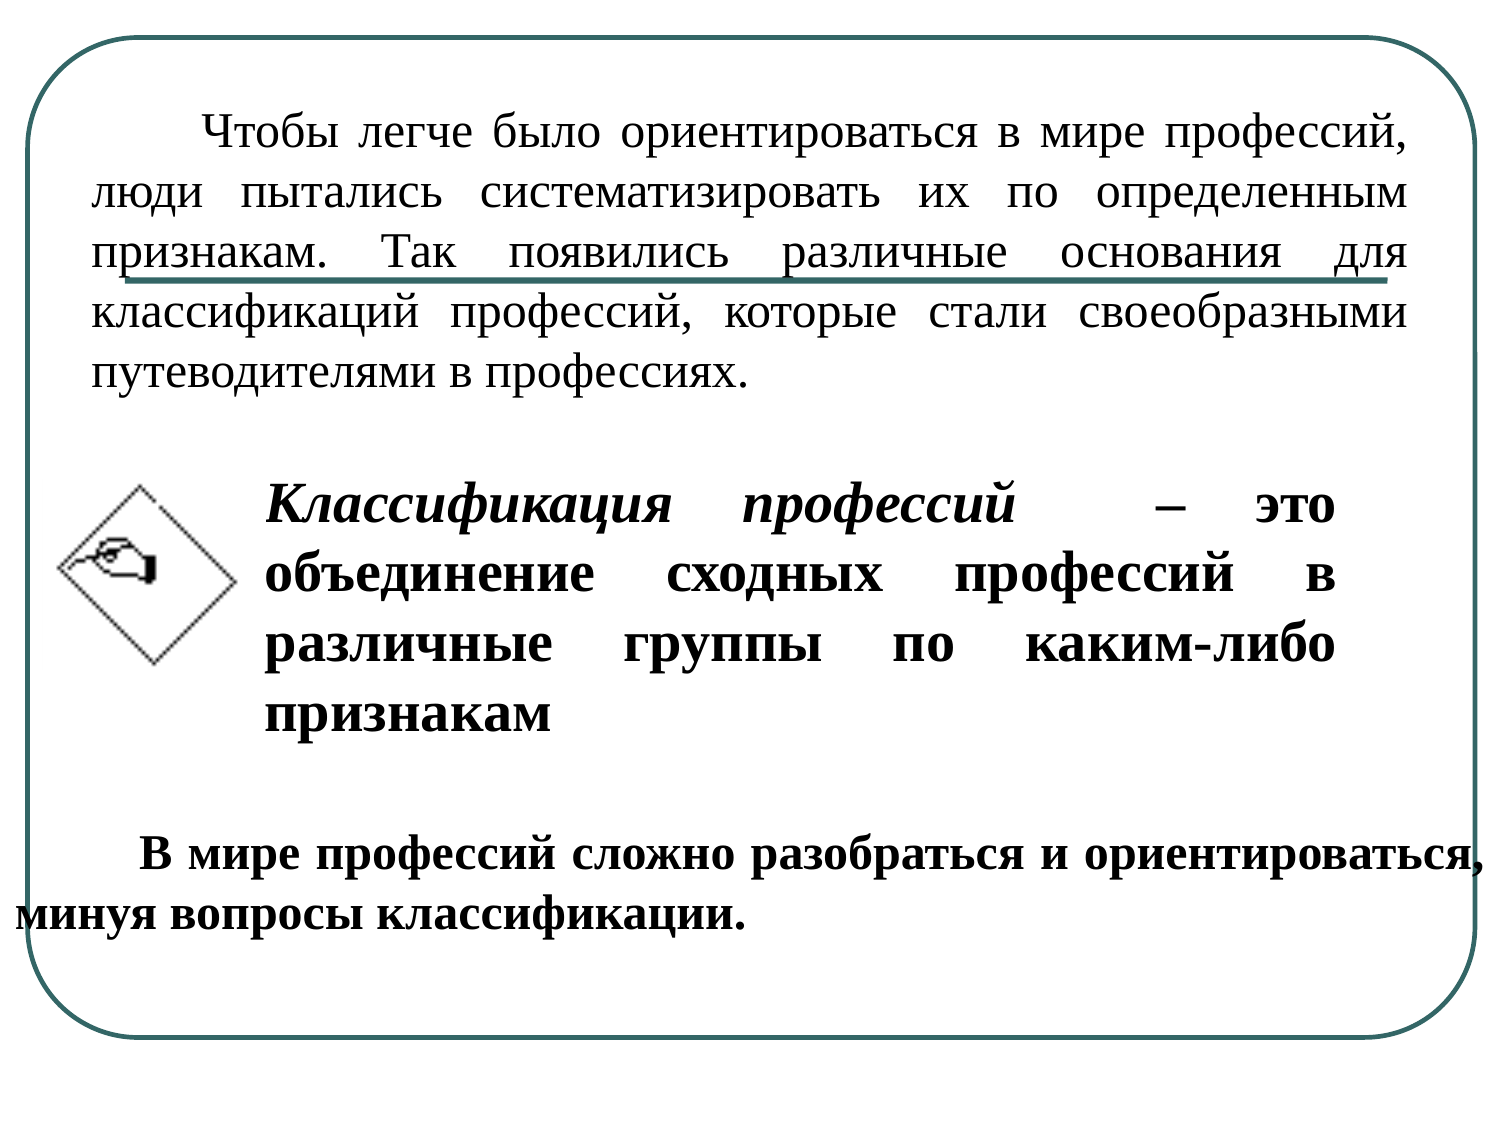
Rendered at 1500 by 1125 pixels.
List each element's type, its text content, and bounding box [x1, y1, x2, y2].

text_box Классификация профессий – это объединение сходных профессий в различные группы по каким-либо признакам [249, 456, 1353, 812]
picture [40, 479, 266, 670]
text_box В мире профессий сложно разобраться и ориентироваться, минуя вопросы классификации. [0, 812, 1500, 948]
text_box Чтобы легче было ориентироваться в мире профессий, люди пытались систематизировать их по определенным признакам. Так появились различные основания для классификаций профессий, которые стали своеобразными путеводителями в профессиях. [76, 90, 1424, 465]
